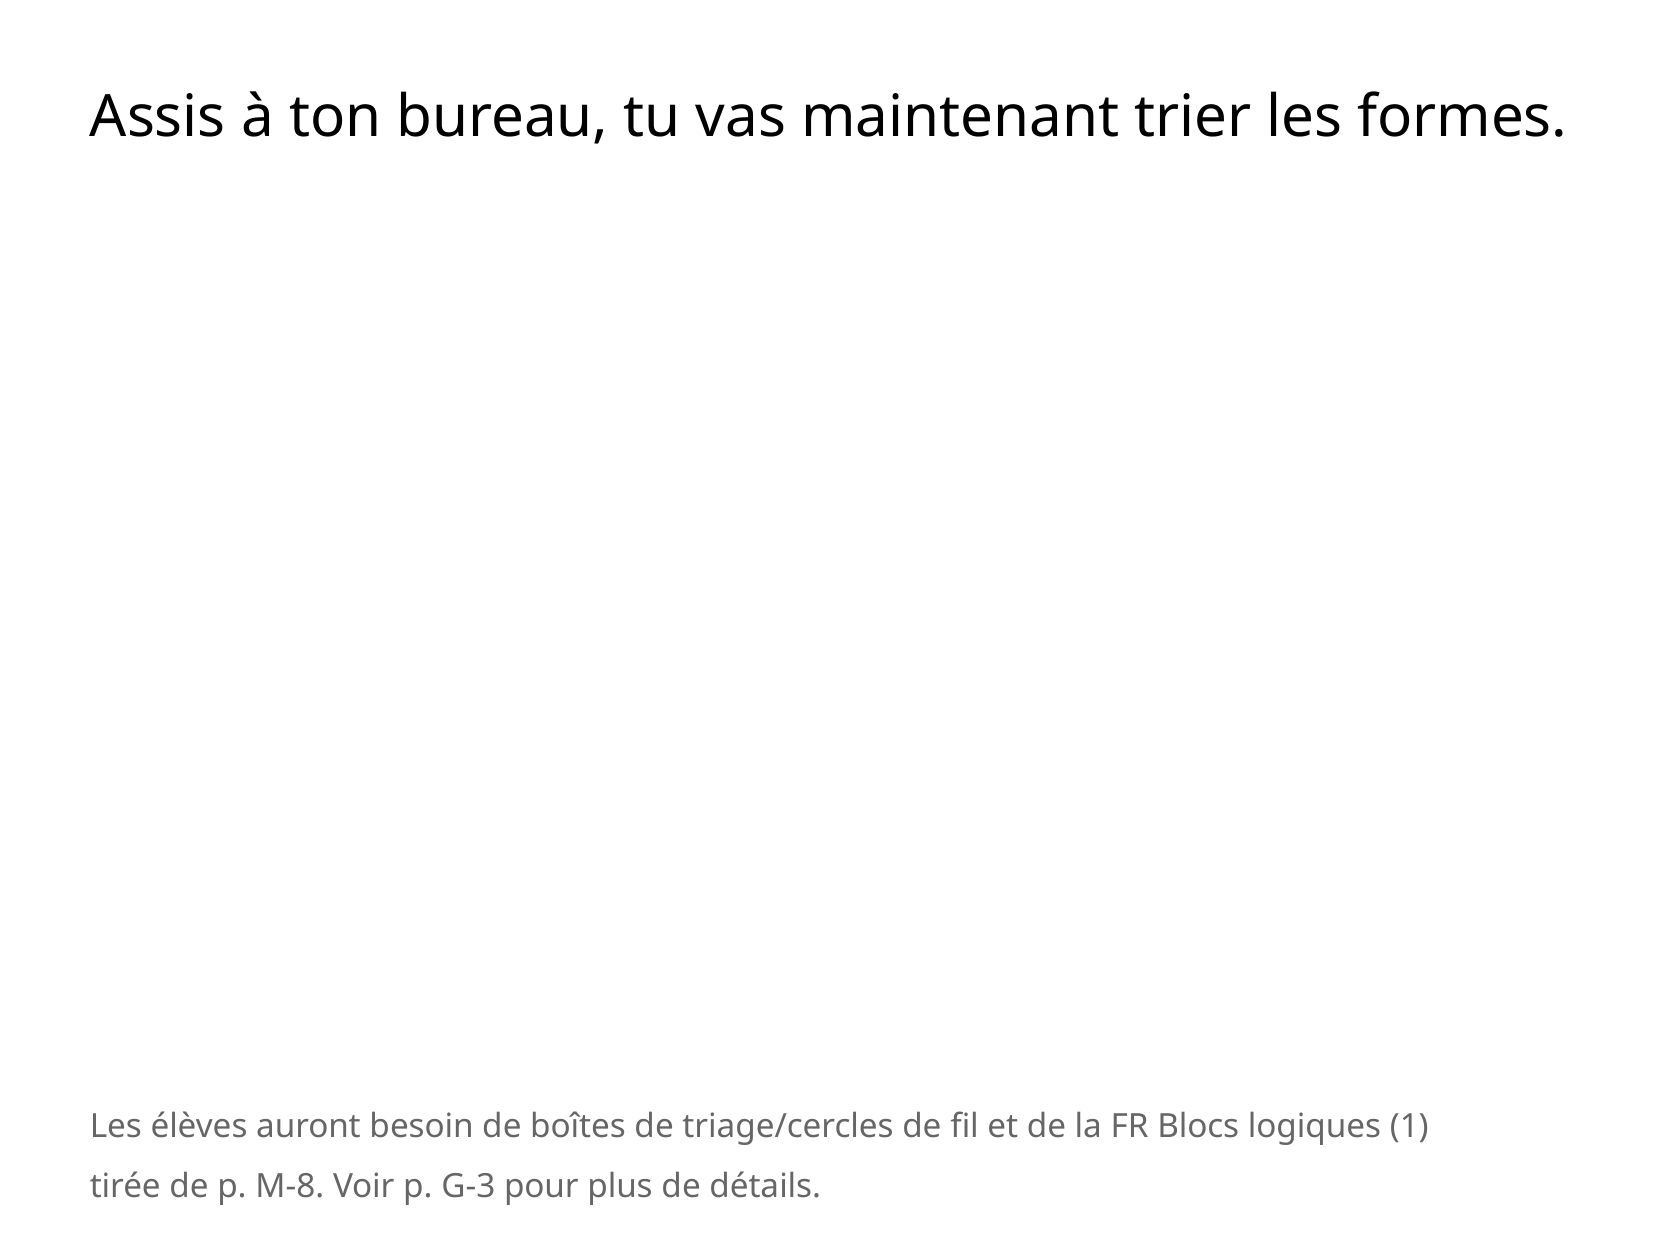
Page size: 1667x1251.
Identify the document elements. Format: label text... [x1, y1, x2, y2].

text_box Les élèves auront besoin de boîtes de triage/cercles de fil et de la FR Blocs logiques (1) tirée de p. M-8. Voir p. G-3 pour plus de détails. [74, 1077, 1515, 1212]
text_box Assis à ton bureau, tu vas maintenant trier les formes. [74, 70, 1612, 156]
